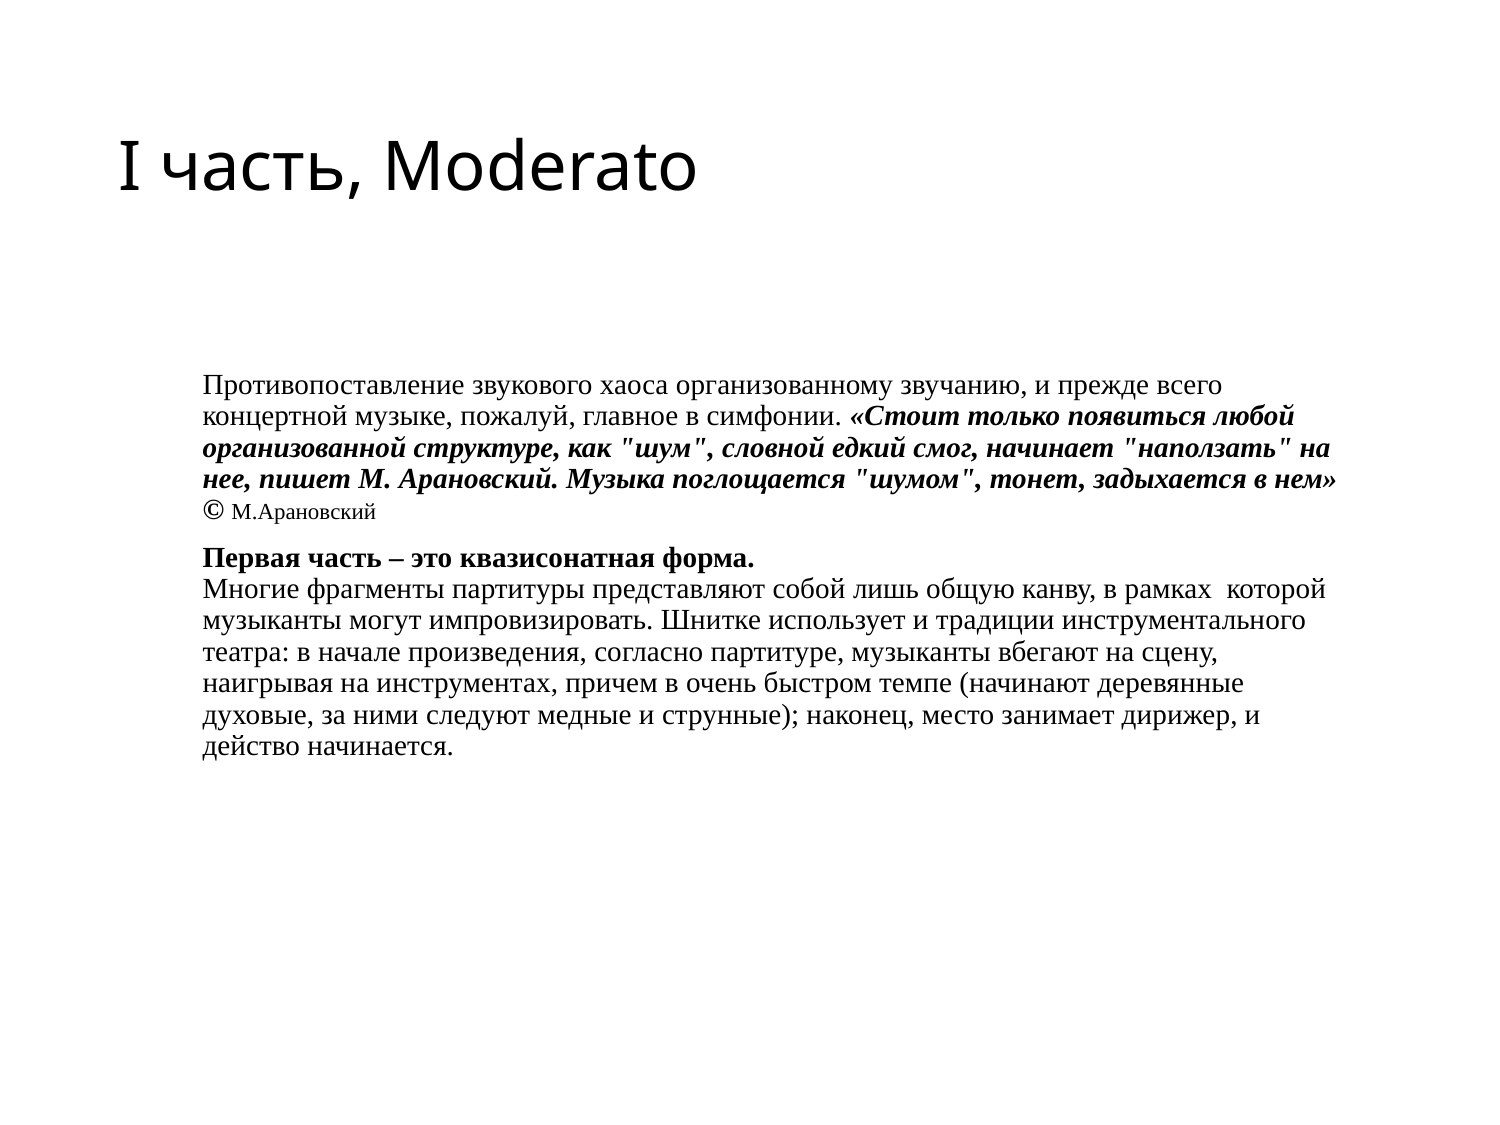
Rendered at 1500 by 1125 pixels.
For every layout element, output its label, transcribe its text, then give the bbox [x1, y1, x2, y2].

title I часть, Moderato [103, 59, 1397, 278]
list Противопоставление звукового хаоса организованному звучанию, и прежде всего концертной музыке, пожалуй, главное в симфонии. «Стоит только появиться любой организованной структуре, как "шум", словной едкий смог, начинает "наползать" на нее, пишет М. Арановский. Музыка поглощается "шумом", тонет, задыхается в нем» © М.Арановский Первая часть – это квазисонатная форма. Многие фрагменты партитуры представляют собой лишь общую канву, в рамках которой музыканты могут импровизировать. Шнитке использует и традиции инструментального театра: в начале произведения, согласно партитуре, музыканты вбегают на сцену, наигрывая на инструментах, причем в очень быстром темпе (начинают деревянные духовые, за ними следуют медные и струнные); наконец, место занимает дирижер, и действо начинается. [159, 361, 1365, 917]
